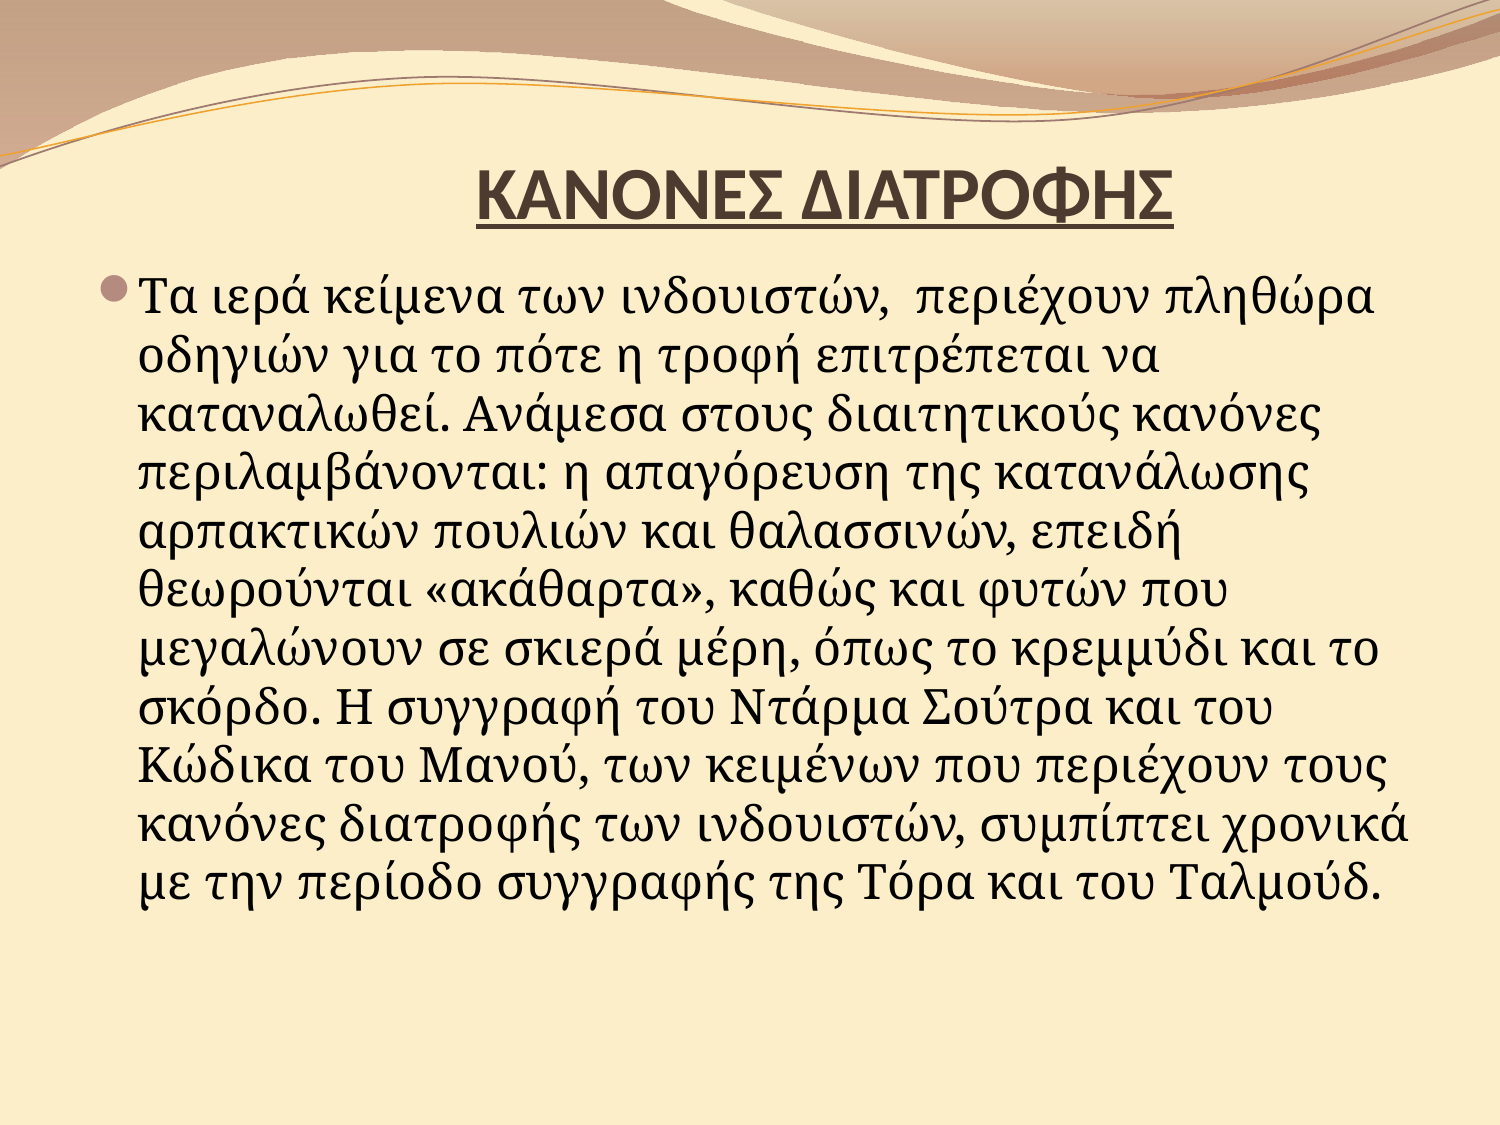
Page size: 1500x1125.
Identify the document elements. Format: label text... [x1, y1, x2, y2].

title ΚΑΝΟΝΕΣ ΔΙΑΤΡΟΦΗΣ [150, 46, 1500, 235]
list Tα ιερά κείμενα των ινδουιστών, περιέχουν πληθώρα οδηγιών για το πότε η τροφή επιτρέπεται να καταναλωθεί. Ανάμεσα στους διαιτητικούς κανόνες περιλαμβάνονται: η απαγόρευση της κατανάλωσης αρπακτικών πουλιών και θαλασσινών, επειδή θεωρούνται «ακάθαρτα», καθώς και φυτών που μεγαλώνουν σε σκιερά μέρη, όπως το κρεμμύδι και το σκόρδο. H συγγραφή του Nτάρμα Σούτρα και του Kώδικα του Mανού, των κειμένων που περιέχουν τους κανόνες διατροφής των ινδουιστών, συμπίπτει χρονικά με την περίοδο συγγραφής της Tόρα και του Tαλμούδ. [82, 257, 1432, 978]
